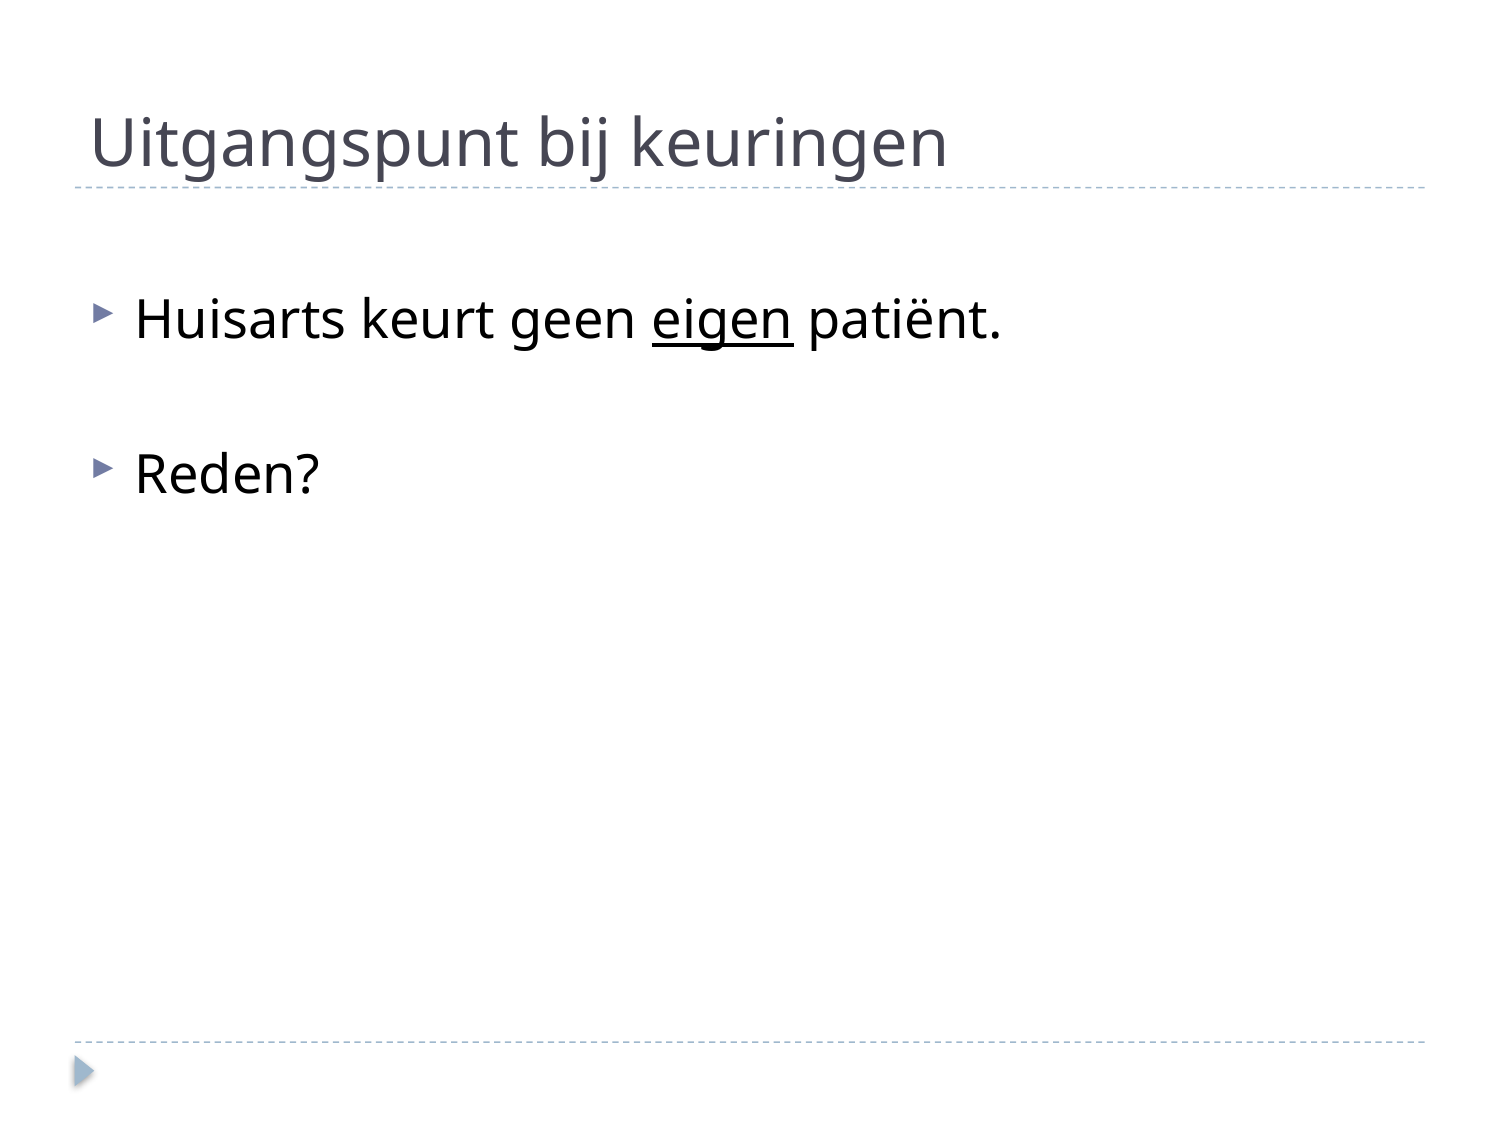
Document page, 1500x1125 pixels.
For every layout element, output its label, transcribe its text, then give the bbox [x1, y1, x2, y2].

list Huisarts keurt geen eigen patiënt. Reden? [75, 200, 1425, 1010]
title Uitgangspunt bij keuringen [75, 24, 1425, 188]
